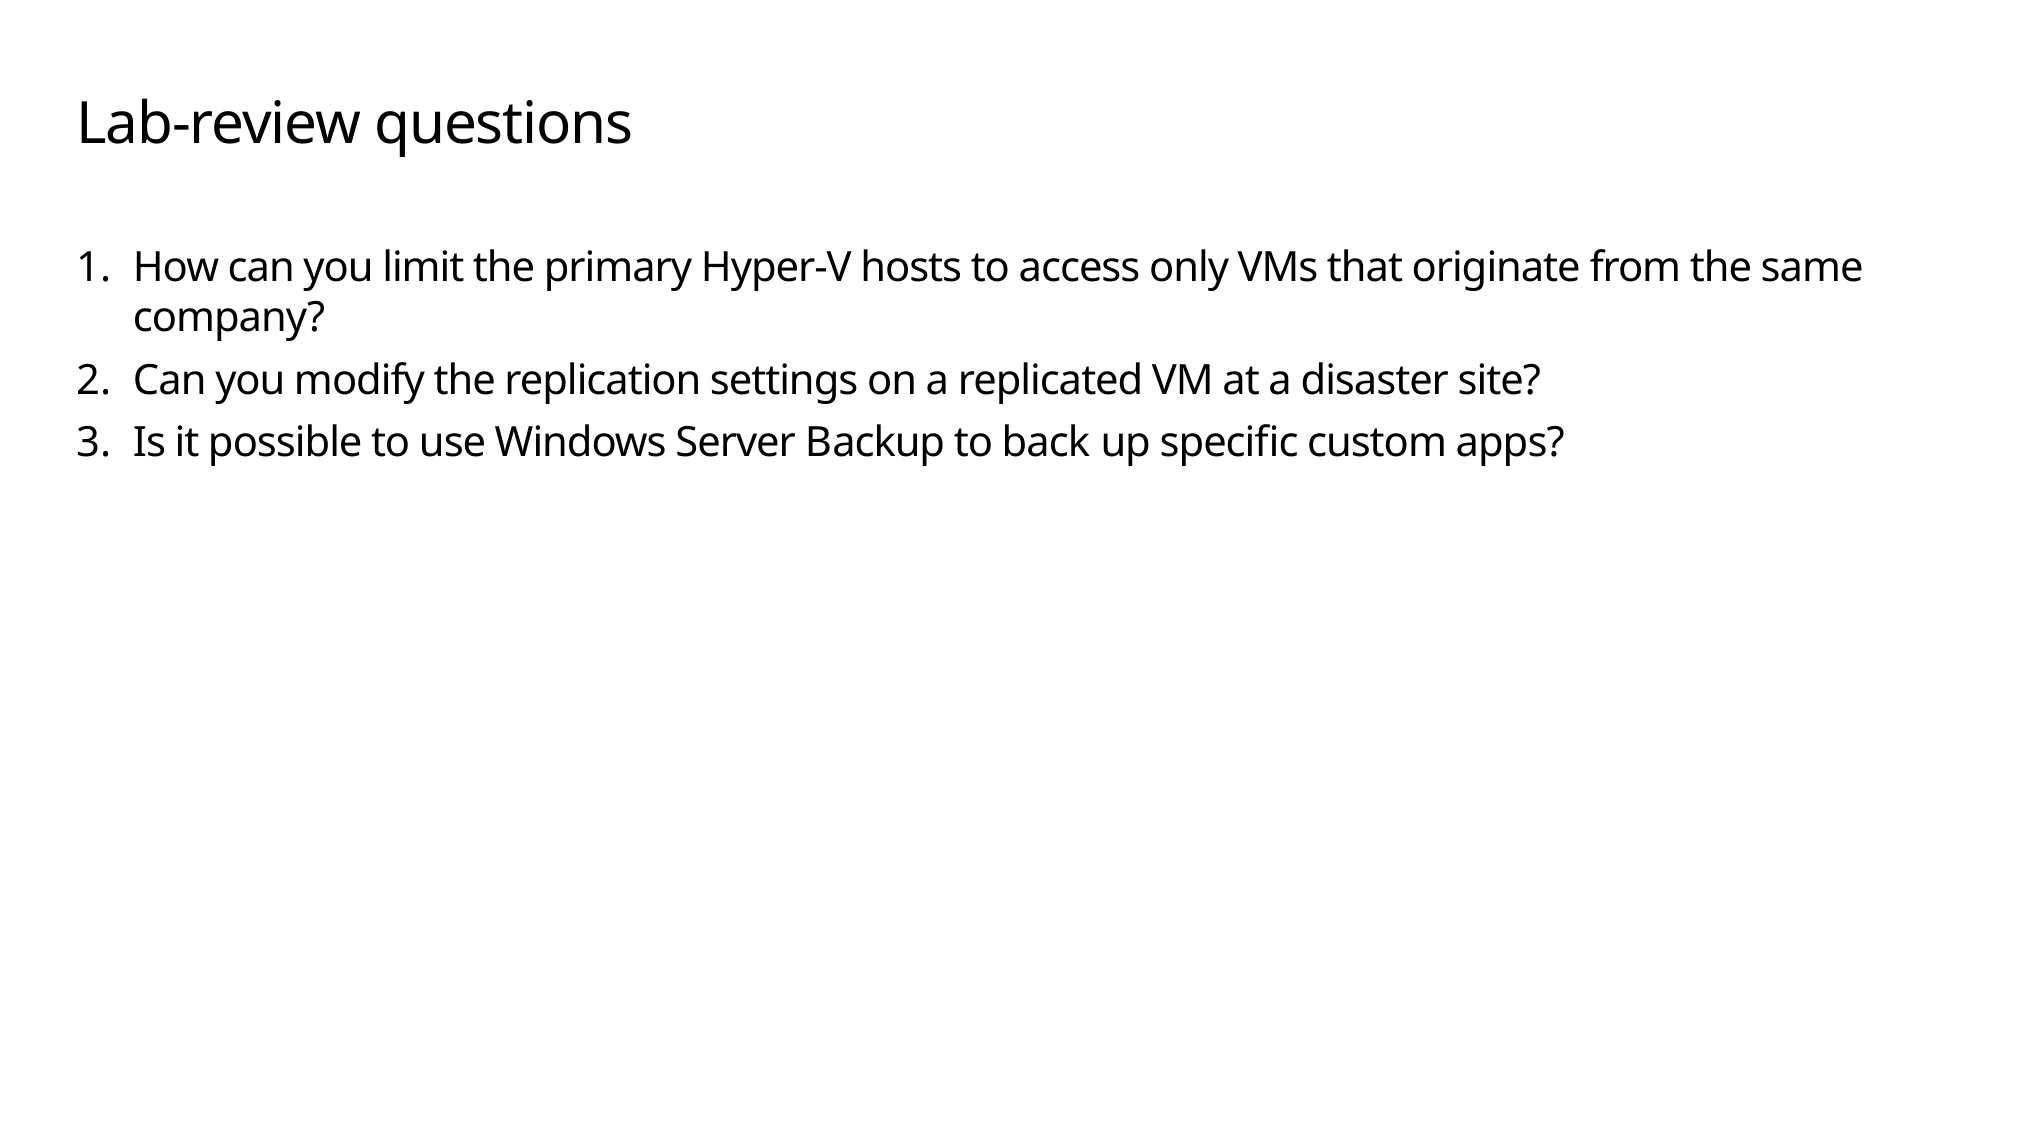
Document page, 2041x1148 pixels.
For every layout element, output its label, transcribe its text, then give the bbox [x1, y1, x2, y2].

list How can you limit the primary Hyper-V hosts to access only VMs that originate from the same company? Can you modify the replication settings on a replicated VM at a disaster site? Is it possible to use Windows Server Backup to back up specific custom apps? [76, 240, 1956, 1074]
title Lab-review questions [76, 93, 1968, 161]
